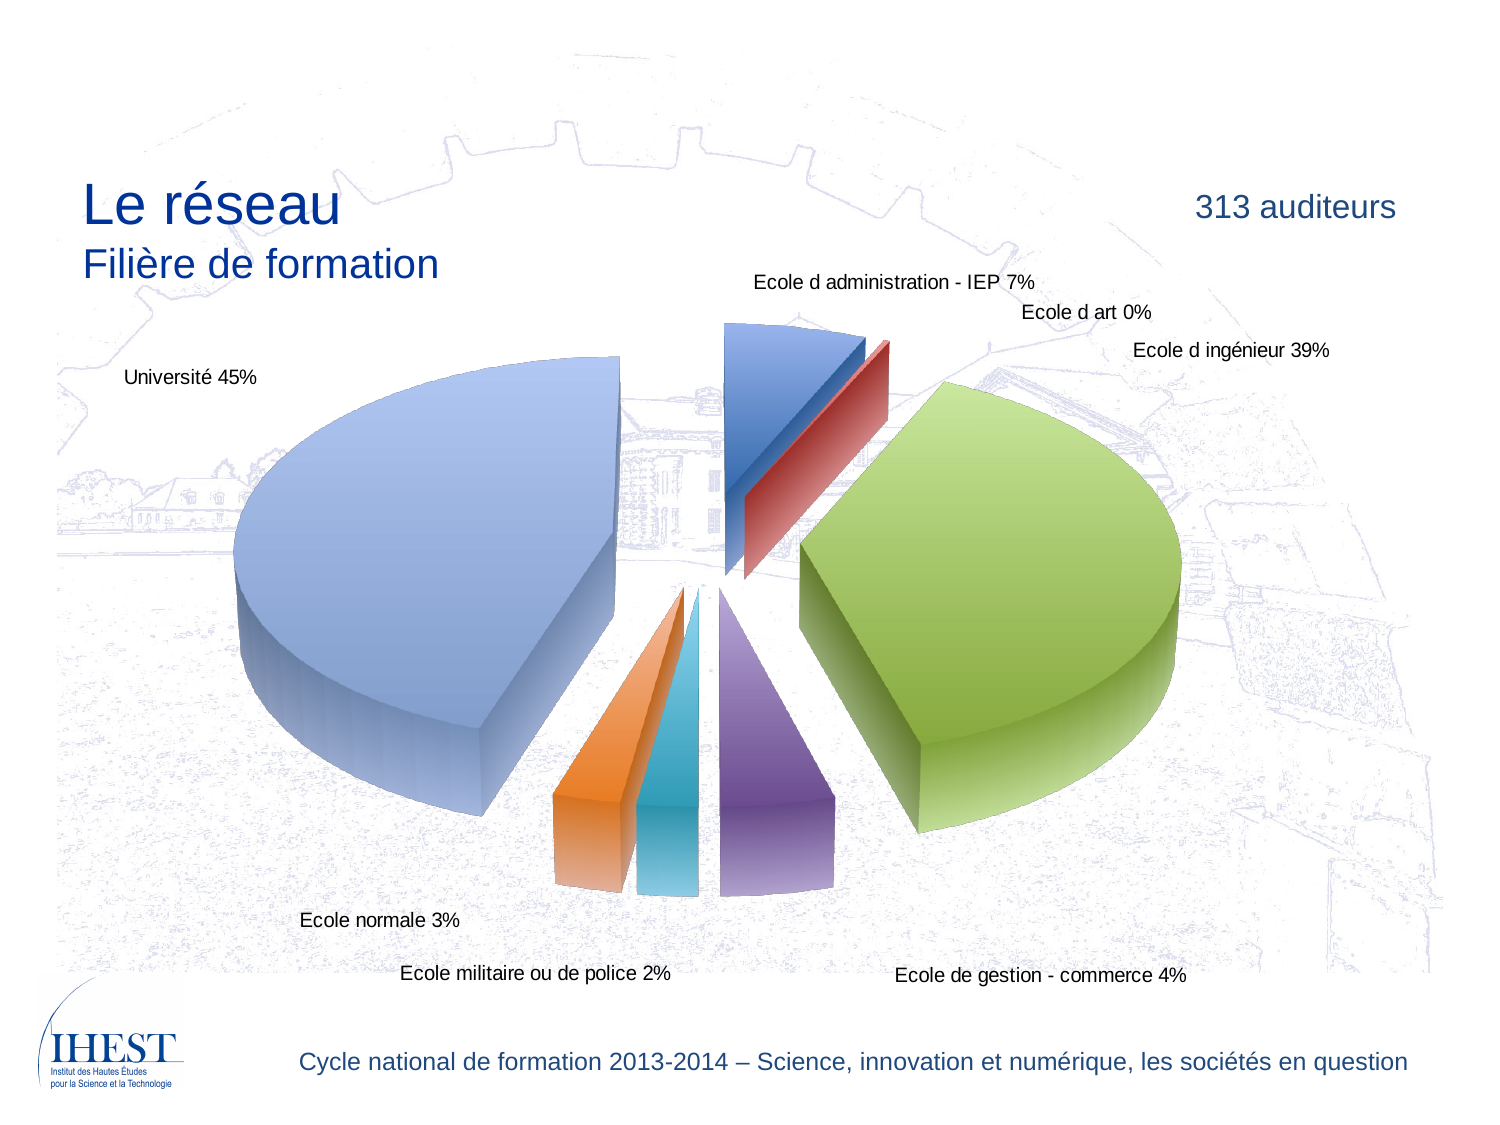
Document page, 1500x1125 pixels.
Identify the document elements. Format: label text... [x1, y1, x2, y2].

text_box 313 auditeurs [1381, 177, 1412, 233]
picture [57, 45, 1443, 177]
text_box Le réseau Filière de formation [67, 159, 1447, 272]
chart [0, 177, 1380, 1025]
picture [1380, 272, 1443, 973]
picture [38, 1025, 184, 1089]
